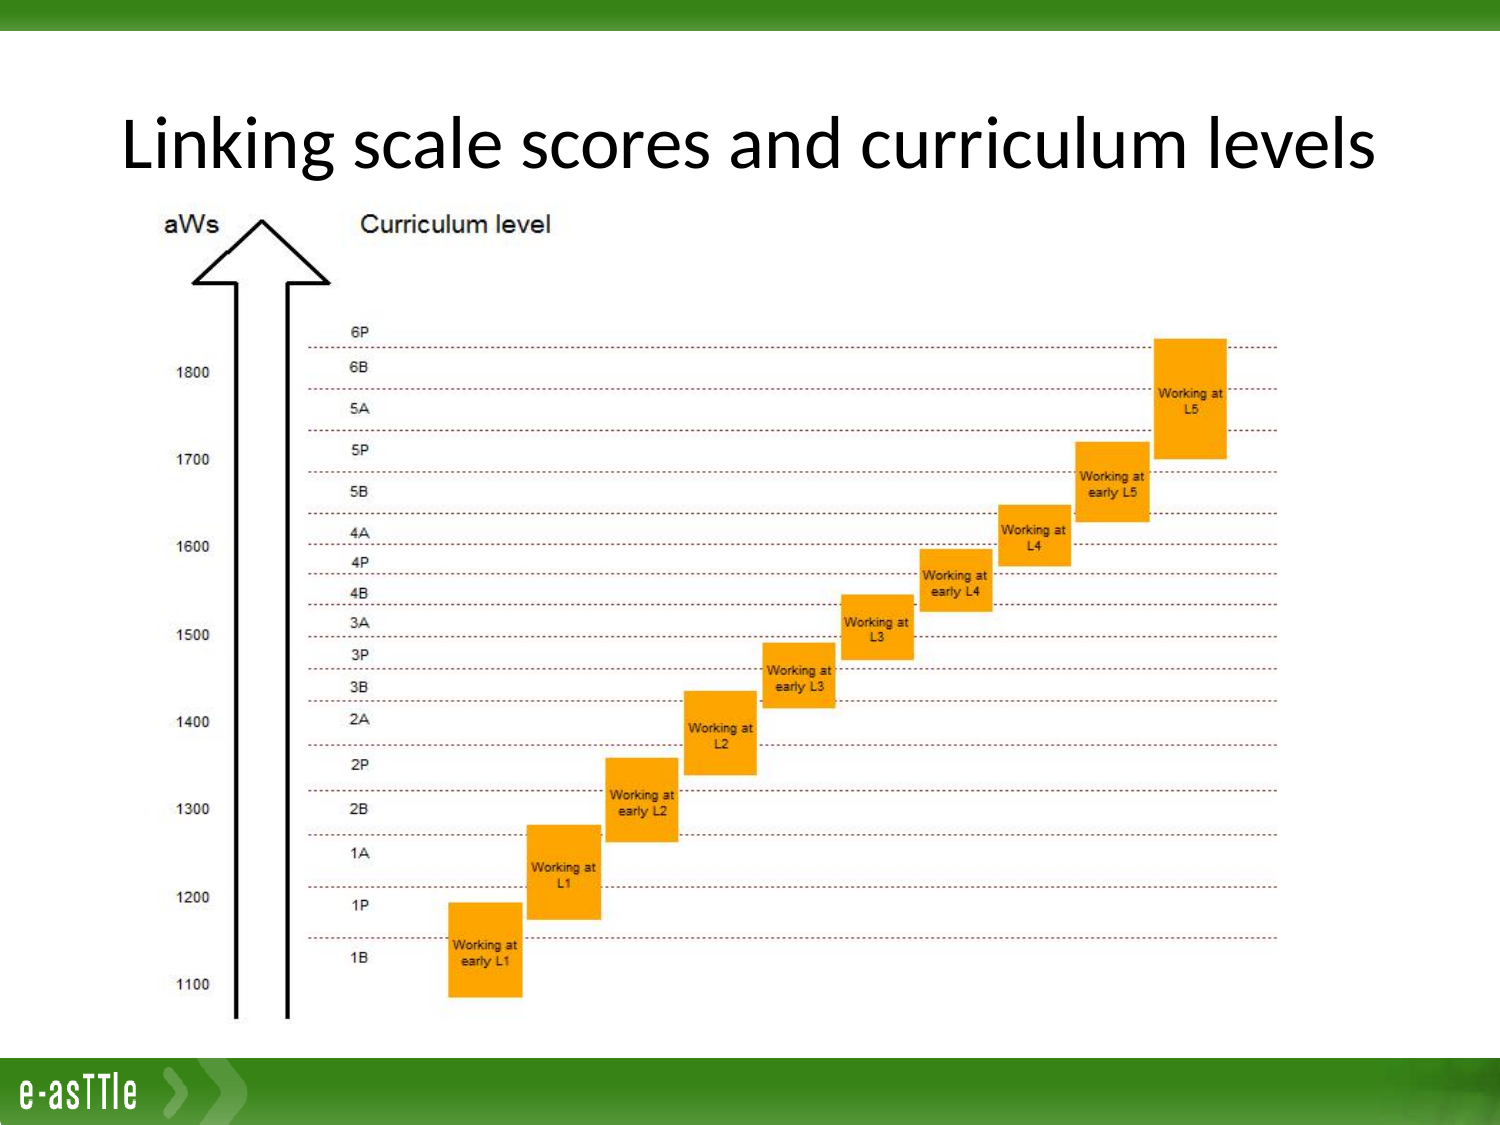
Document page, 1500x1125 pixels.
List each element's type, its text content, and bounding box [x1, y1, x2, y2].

title Linking scale scores and curriculum levels [75, 45, 1425, 233]
picture [0, 1058, 1500, 1125]
picture [146, 199, 1331, 1024]
picture [0, 0, 1500, 31]
